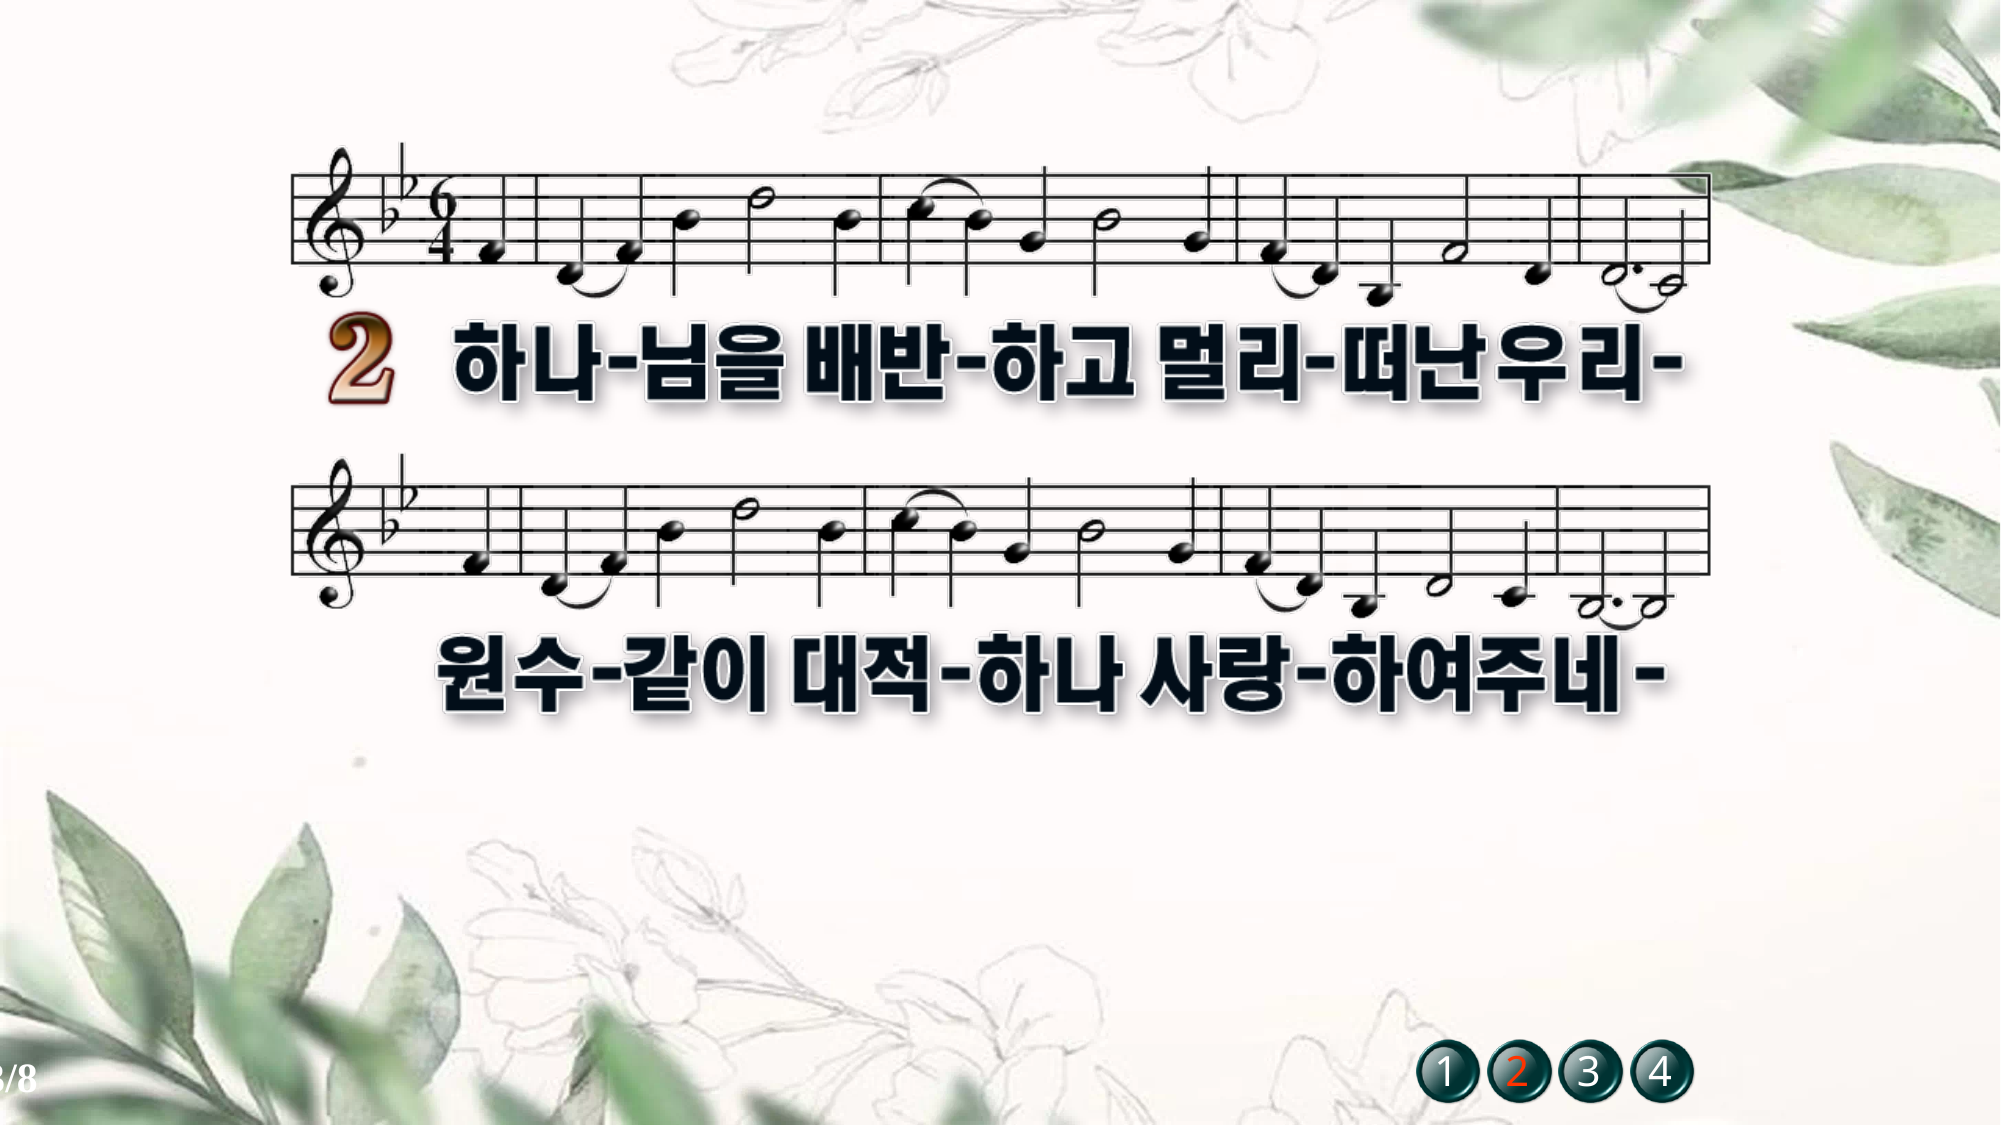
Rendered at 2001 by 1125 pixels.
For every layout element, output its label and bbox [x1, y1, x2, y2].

text_box [1413, 1035, 1484, 1106]
picture [0, 0, 2001, 1125]
text_box [1627, 1035, 1697, 1106]
text_box [1484, 1035, 1555, 1106]
text_box [1555, 1035, 1626, 1106]
